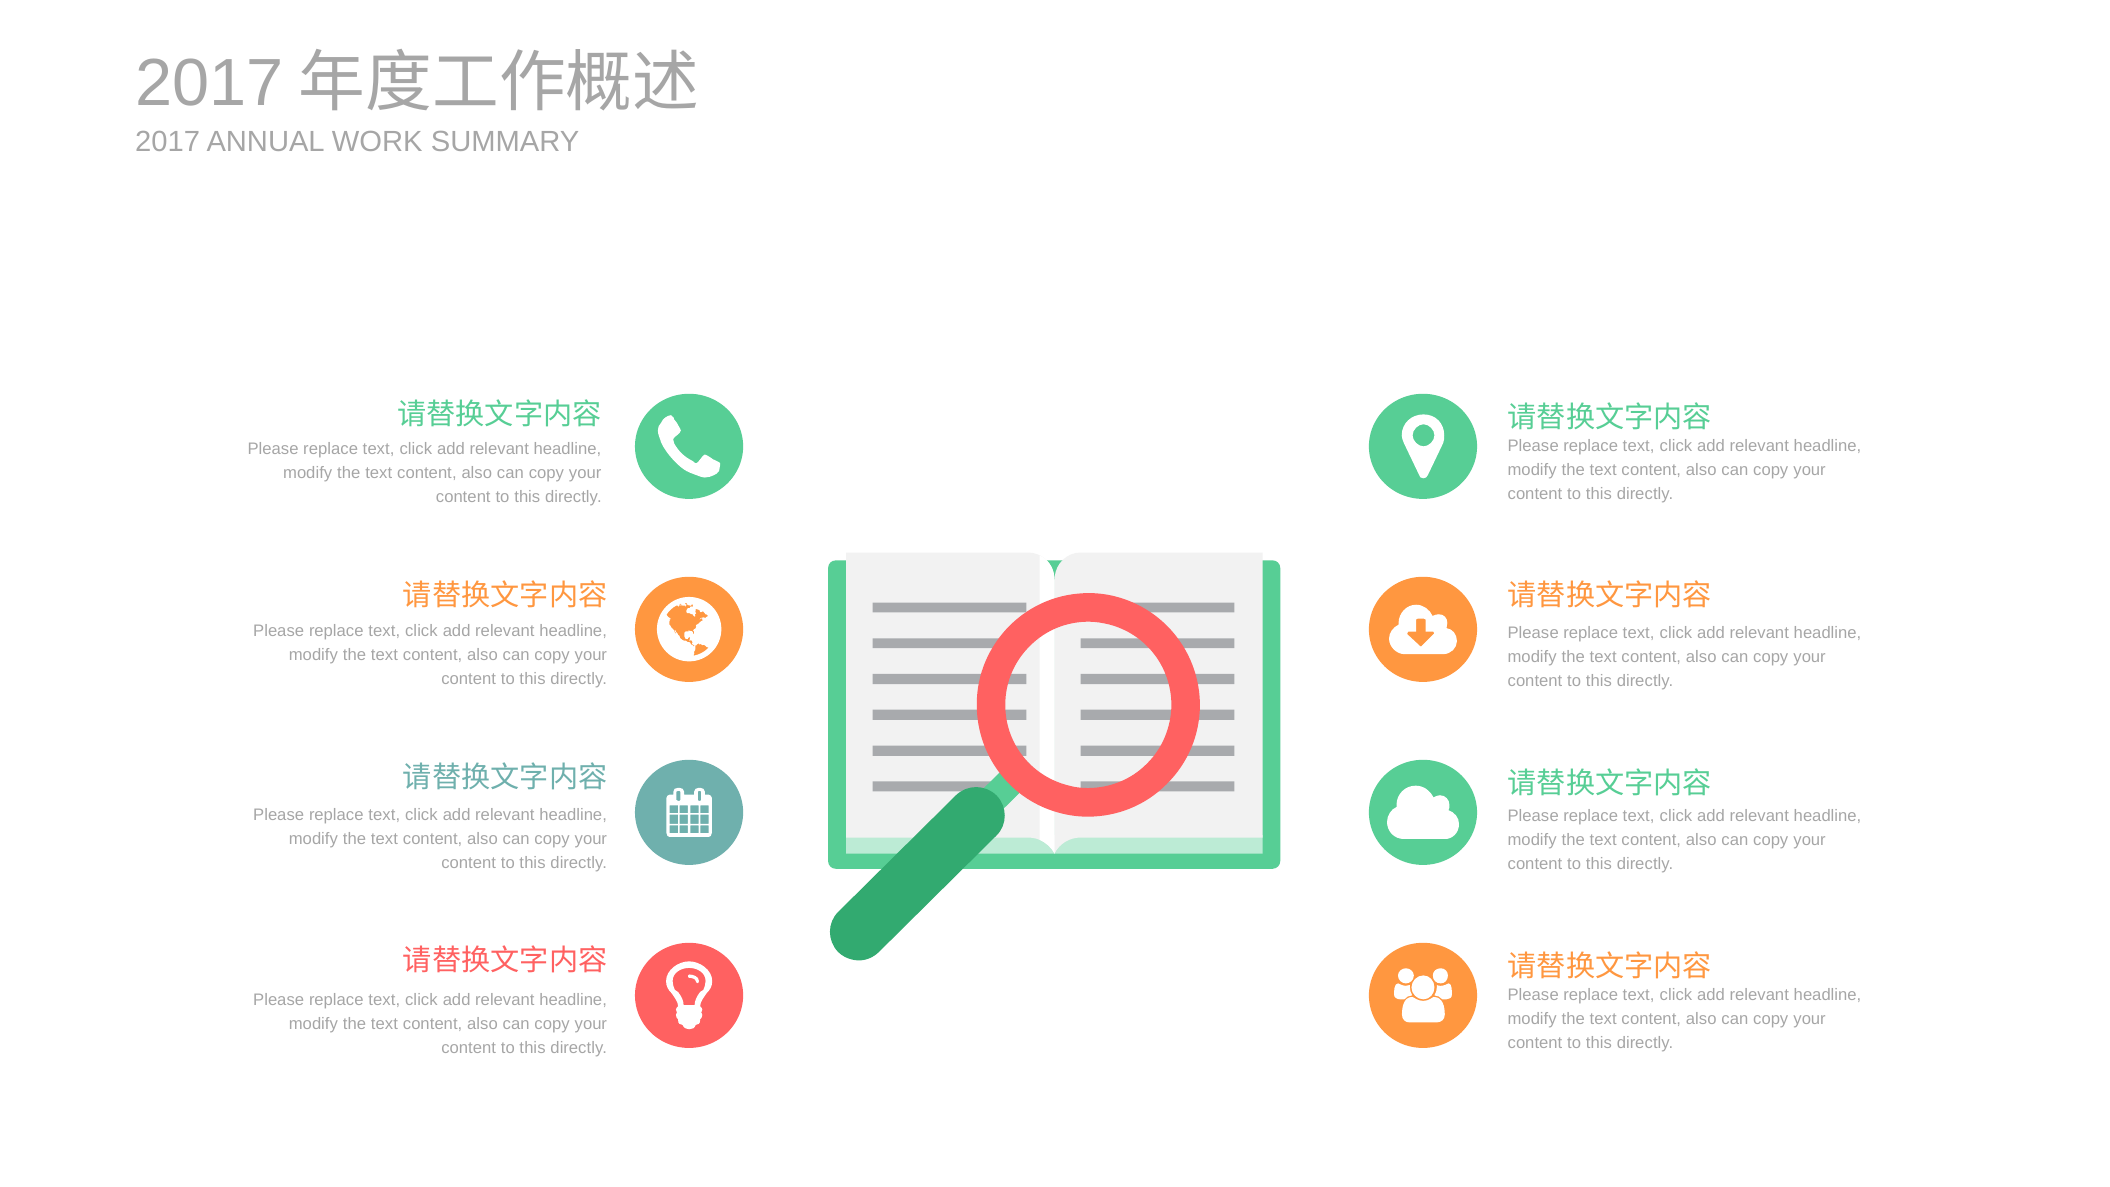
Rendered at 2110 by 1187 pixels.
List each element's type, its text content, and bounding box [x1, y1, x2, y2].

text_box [251, 750, 608, 873]
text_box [1368, 942, 1478, 1048]
text_box 2017年度工作概述 [135, 38, 783, 119]
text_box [1368, 393, 1478, 499]
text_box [1507, 390, 1864, 504]
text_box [1507, 939, 1864, 1053]
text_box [1368, 576, 1478, 682]
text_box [634, 942, 744, 1048]
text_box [251, 568, 608, 689]
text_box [634, 393, 744, 499]
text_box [827, 552, 1281, 963]
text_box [1507, 569, 1864, 691]
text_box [251, 934, 608, 1058]
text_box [634, 576, 744, 682]
text_box 2017 ANNUAL WORK SUMMARY [135, 122, 596, 158]
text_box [246, 388, 602, 507]
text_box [1368, 759, 1478, 865]
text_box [1507, 756, 1864, 874]
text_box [634, 759, 744, 865]
